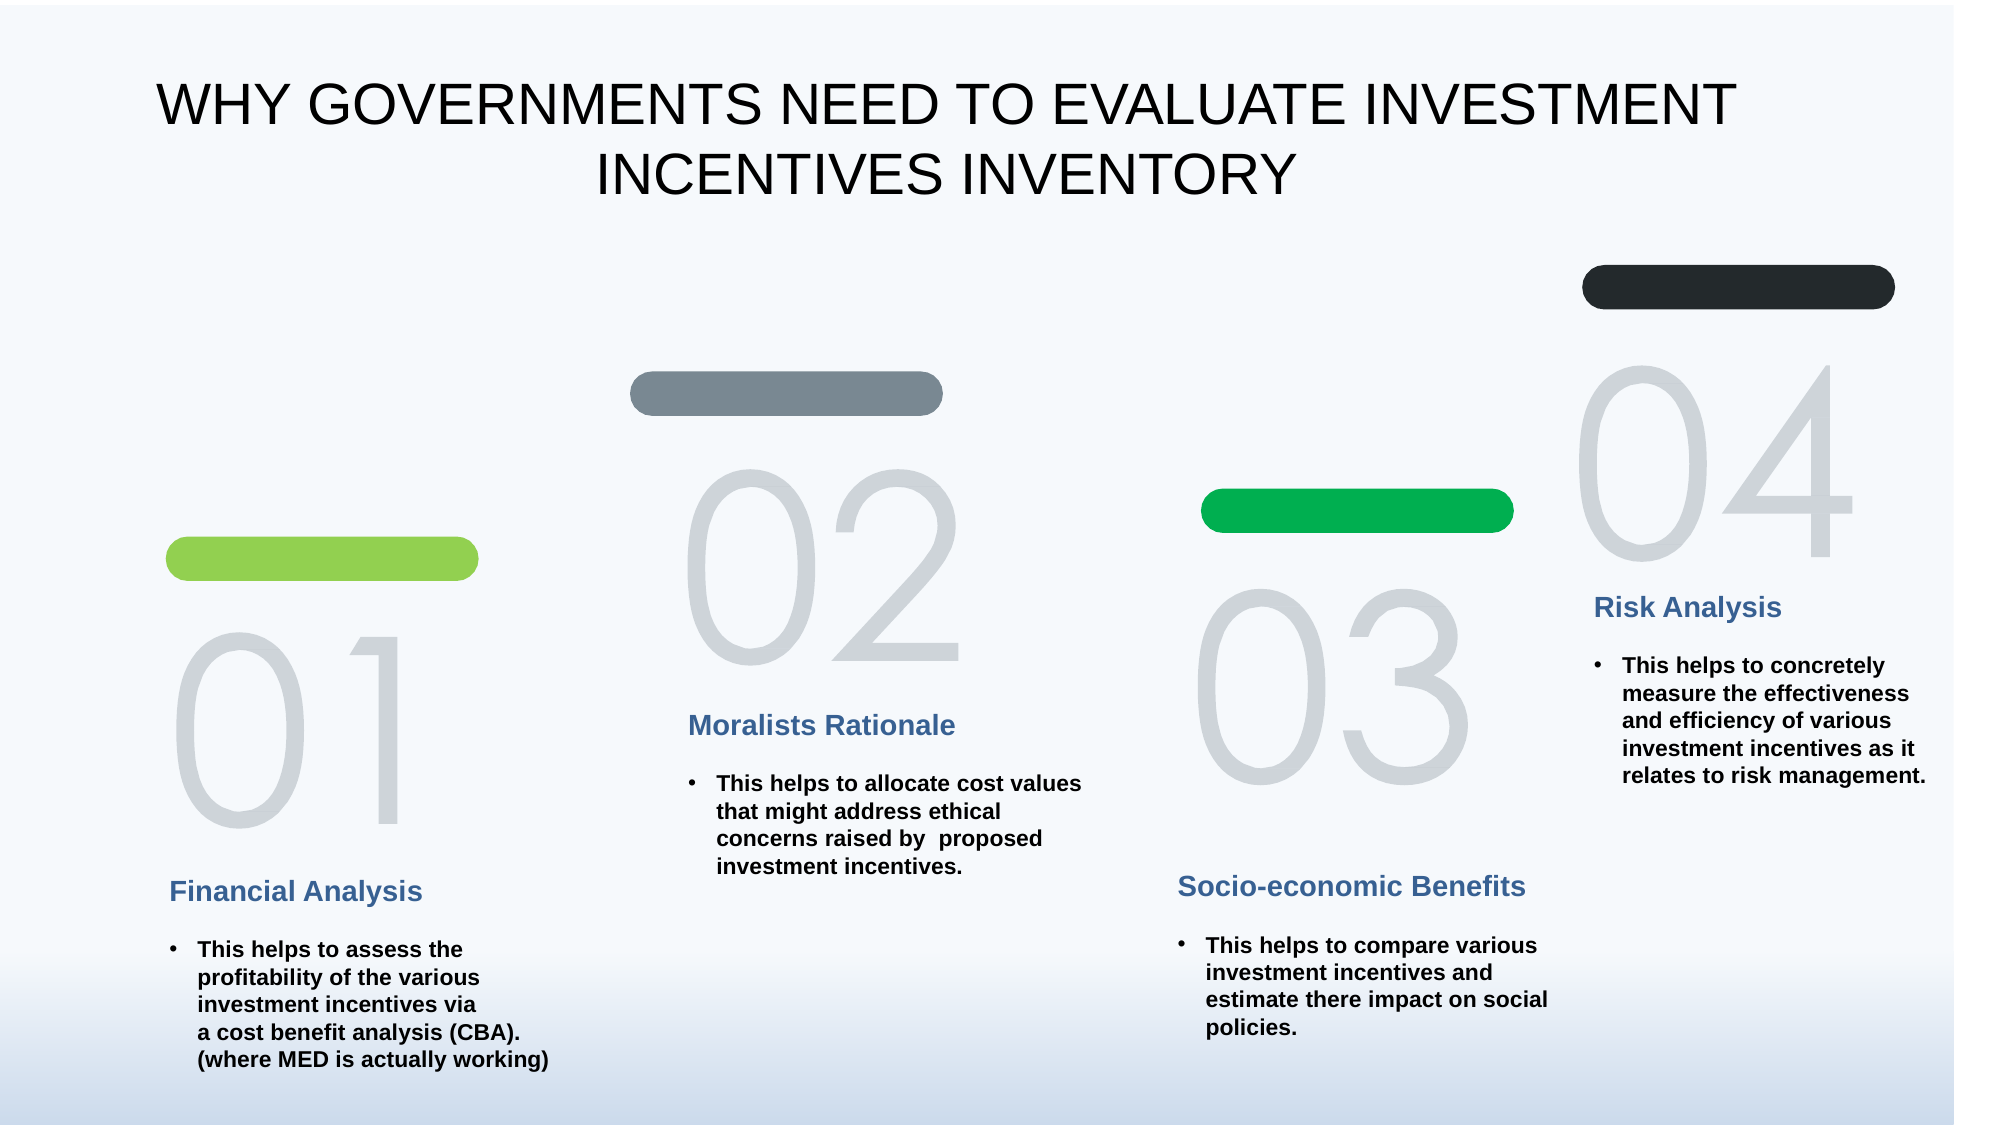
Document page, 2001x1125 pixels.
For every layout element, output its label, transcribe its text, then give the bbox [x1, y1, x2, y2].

text_box [630, 371, 943, 416]
text_box Socio-economic Benefits This helps to compare various investment incentives and estimate there impact on social policies. [1162, 860, 1602, 1048]
text_box Financial Analysis This helps to assess the profitability of the various investment incentives via a cost benefit analysis (CBA). (where MED is actually working) [154, 865, 582, 1110]
text_box Risk Analysis This helps to concretely measure the effectiveness and efficiency of various investment incentives as it relates to risk management. [1579, 581, 1954, 796]
text_box [1342, 588, 1468, 786]
text_box [1579, 365, 1707, 562]
text_box [1200, 488, 1514, 533]
text_box [176, 632, 305, 829]
text_box [1197, 588, 1326, 786]
text_box [1721, 365, 1853, 558]
text_box [349, 636, 398, 824]
text_box [1582, 264, 1896, 310]
text_box [165, 536, 479, 581]
text_box [831, 469, 959, 661]
title WHY GOVERNMENTS NEED TO EVALUATE INVESTMENT INCENTIVES INVENTORY [62, 66, 1832, 208]
text_box [687, 469, 816, 666]
text_box Moralists Rationale This helps to allocate cost values that might address ethical concerns raised by proposed investment incentives. [673, 699, 1113, 887]
text_box [0, 5, 1954, 1125]
